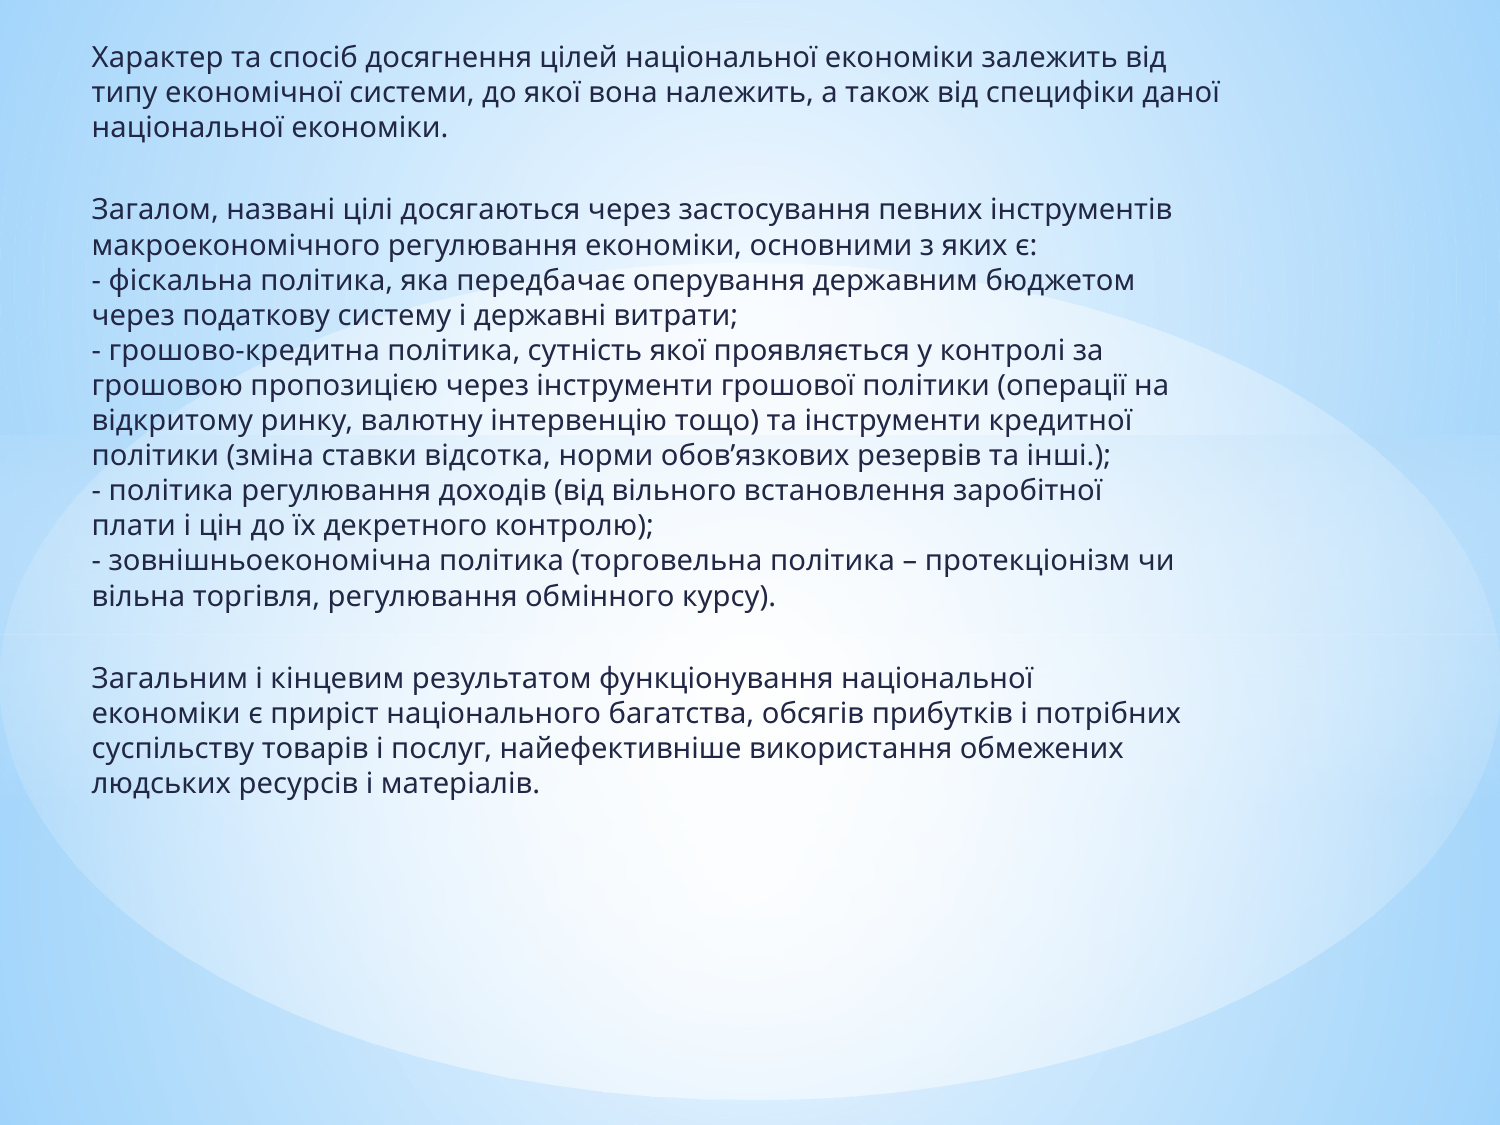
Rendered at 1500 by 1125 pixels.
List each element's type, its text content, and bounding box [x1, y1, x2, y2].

subtitle Характер та спосіб досягнення цілей національної економіки залежить від типу економічної системи, до якої вона належить, а також від специфіки даної національної економіки. Загалом, названі цілі досягаються через застосування певних інструментів макроекономічного регулювання економіки, основними з яких є: - фіскальна політика, яка передбачає оперування державним бюджетом через податкову систему і державні витрати; - грошово-кредитна політика, сутність якої проявляється у контролі за грошовою пропозицією через інструменти грошової політики (операції на відкритому ринку, валютну інтервенцію тощо) та інструменти кредитної політики (зміна ставки відсотка, норми обов’язкових резервів та інші.); - політика регулювання доходів (від вільного встановлення заробітної плати і цін до їх декретного контролю); - зовнішньоекономічна політика (торговельна політика – протекціонізм чи вільна торгівля, регулювання обмінного курсу). Загальним і кінцевим результатом функціонування національної економіки є приріст національного багатства, обсягів прибутків і потрібних суспільству товарів і послуг, найефективніше використання обмежених людських ресурсів і матеріалів. [76, 30, 1412, 1083]
